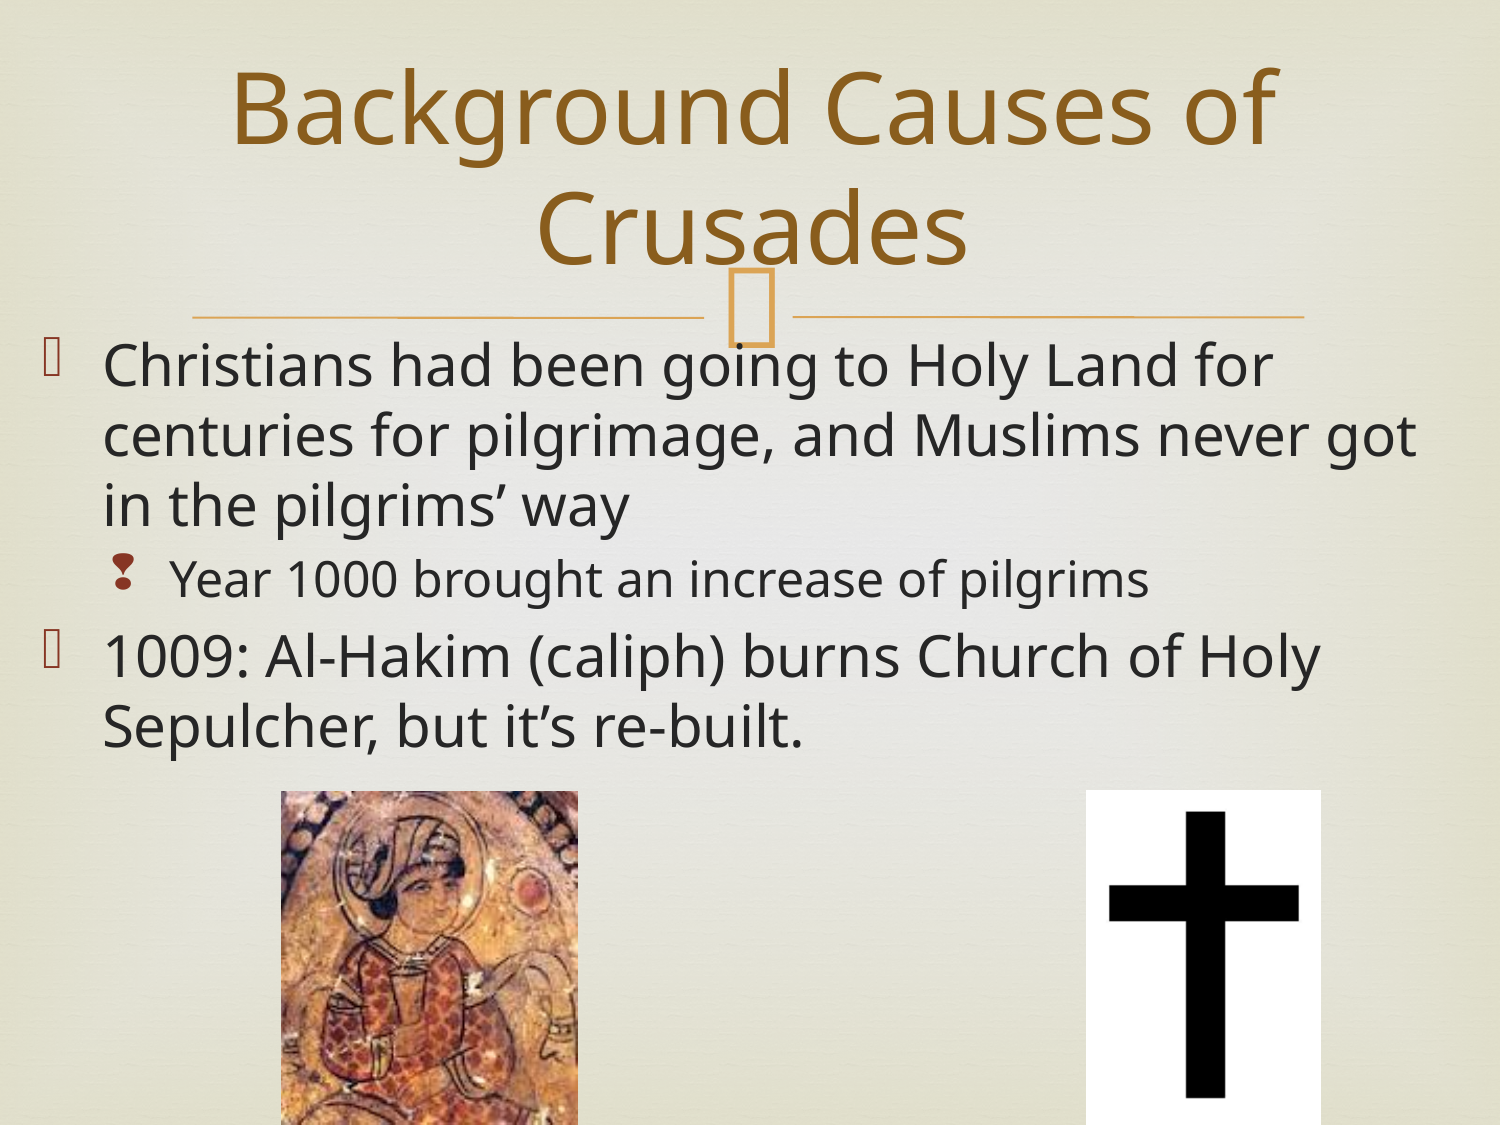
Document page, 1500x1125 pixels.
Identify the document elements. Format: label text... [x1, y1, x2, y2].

picture [1085, 790, 1322, 1125]
picture [281, 791, 578, 1125]
list Christians had been going to Holy Land for centuries for pilgrimage, and Muslims never got in the pilgrims’ way Year 1000 brought an increase of pilgrims 1009: Al-Hakim (caliph) burns Church of Holy Sepulcher, but it’s re-built. [26, 320, 1472, 1057]
title Background Causes of Crusades [50, 63, 1457, 267]
